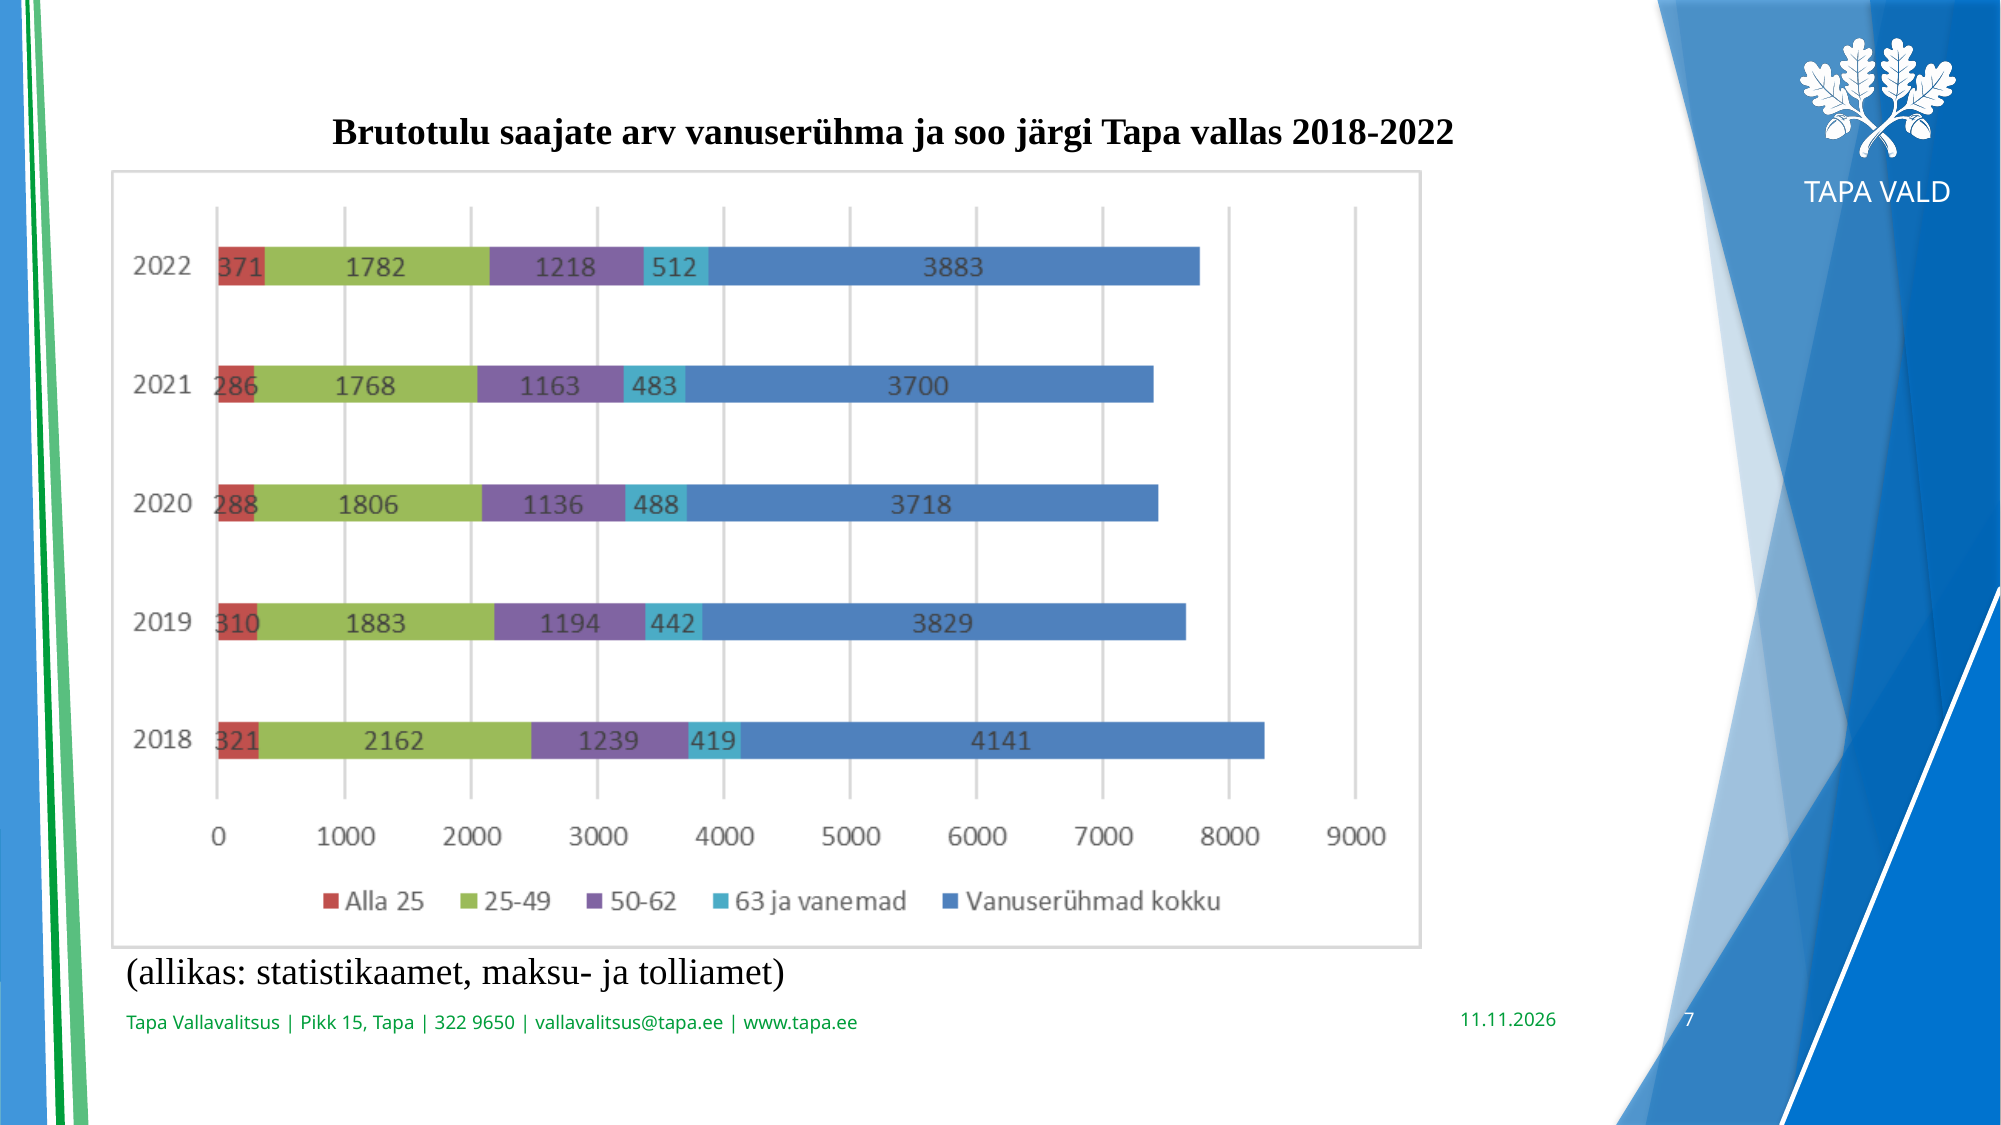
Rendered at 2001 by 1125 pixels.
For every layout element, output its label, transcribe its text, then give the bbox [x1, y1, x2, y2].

slide_number 7 [1597, 990, 1710, 1051]
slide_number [1421, 990, 1572, 1051]
footer Tapa Vallavalitsus | Pikk 15, Tapa | 322 9650 | vallavalitsus@tapa.ee | www.tapa.ee [111, 992, 1396, 1053]
picture [1800, 38, 1956, 158]
title Brutotulu saajate arv vanuserühma ja soo järgi Tapa vallas 2018-2022 [111, 99, 1677, 317]
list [110, 169, 1423, 949]
text_box (allikas: statistikaamet, maksu- ja tolliamet) [111, 957, 981, 1000]
